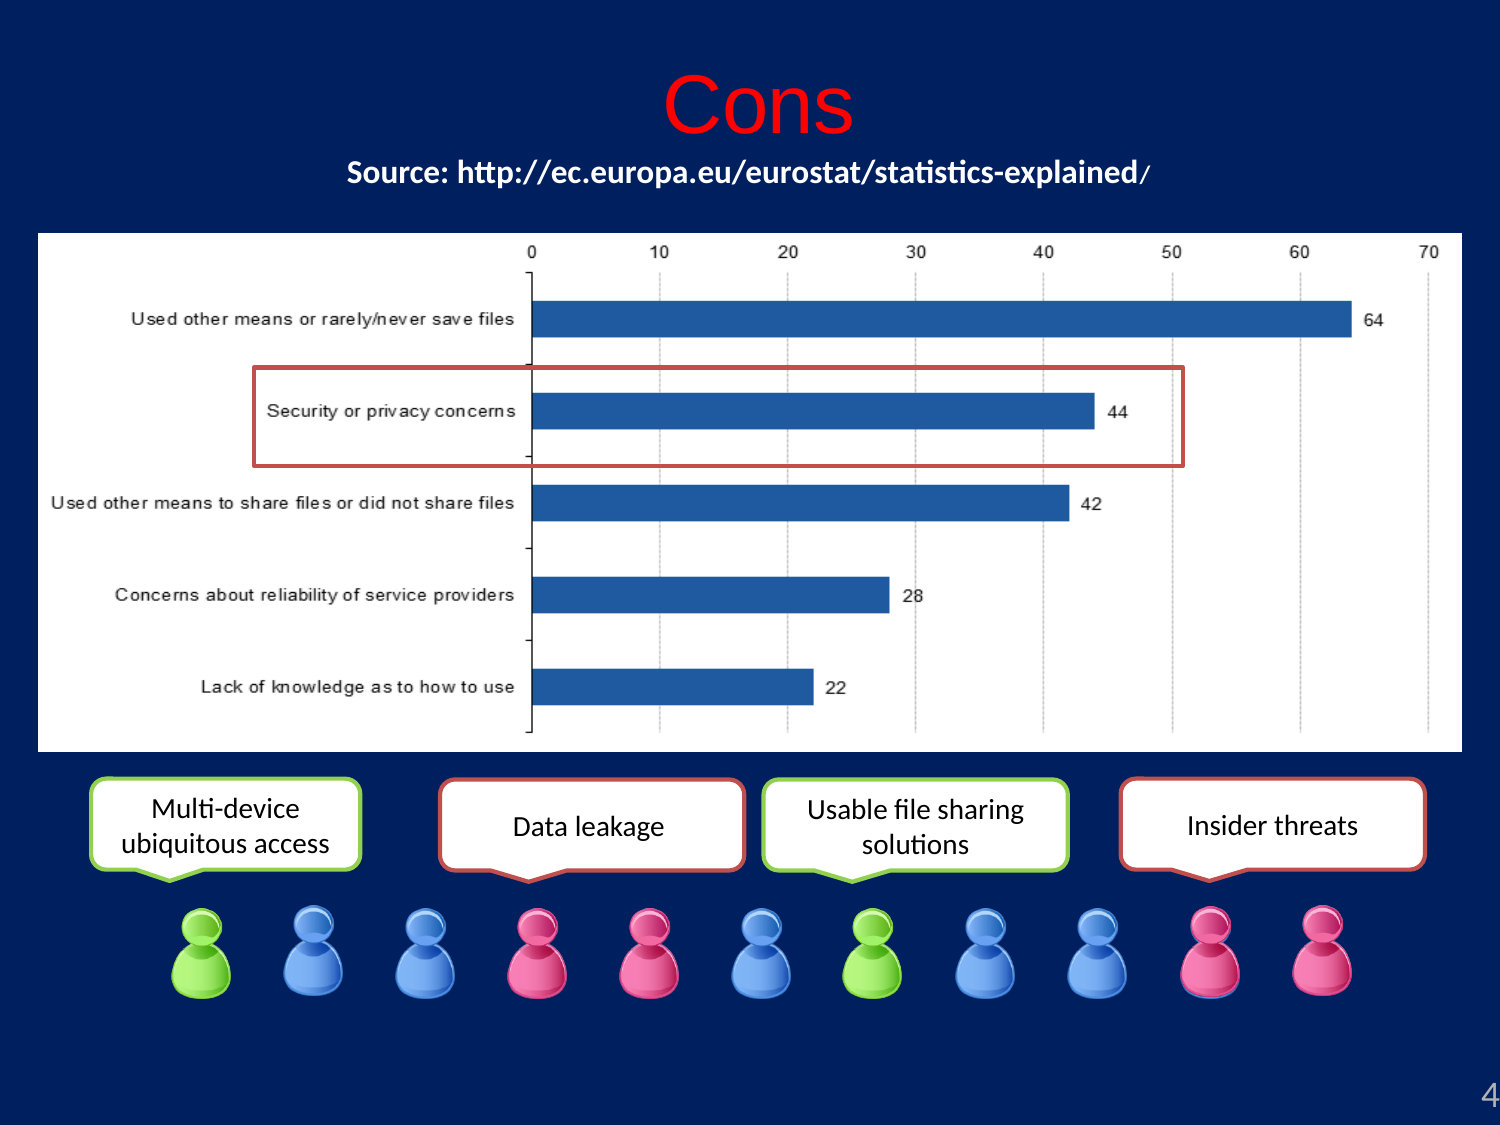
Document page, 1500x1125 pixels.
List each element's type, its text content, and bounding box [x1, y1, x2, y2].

picture [841, 907, 902, 999]
text_box Insider threats [1118, 776, 1428, 883]
picture [955, 907, 1016, 999]
picture [507, 907, 567, 1000]
picture [1179, 906, 1240, 999]
title Cons [43, 24, 1455, 231]
text_box Source: http://ec.europa.eu/eurostat/statistics-explained/ [331, 143, 1166, 198]
picture [170, 907, 231, 999]
text_box Multi-device ubiquitous access [88, 776, 363, 883]
picture [395, 907, 455, 999]
picture [37, 233, 1462, 752]
slide_number 4 [1437, 1069, 1500, 1125]
text_box Data leakage [437, 777, 747, 884]
picture [619, 907, 679, 999]
picture [282, 904, 343, 996]
text_box Usable file sharing solutions [761, 777, 1070, 884]
picture [1067, 907, 1128, 999]
picture [1291, 904, 1352, 996]
picture [731, 907, 791, 999]
